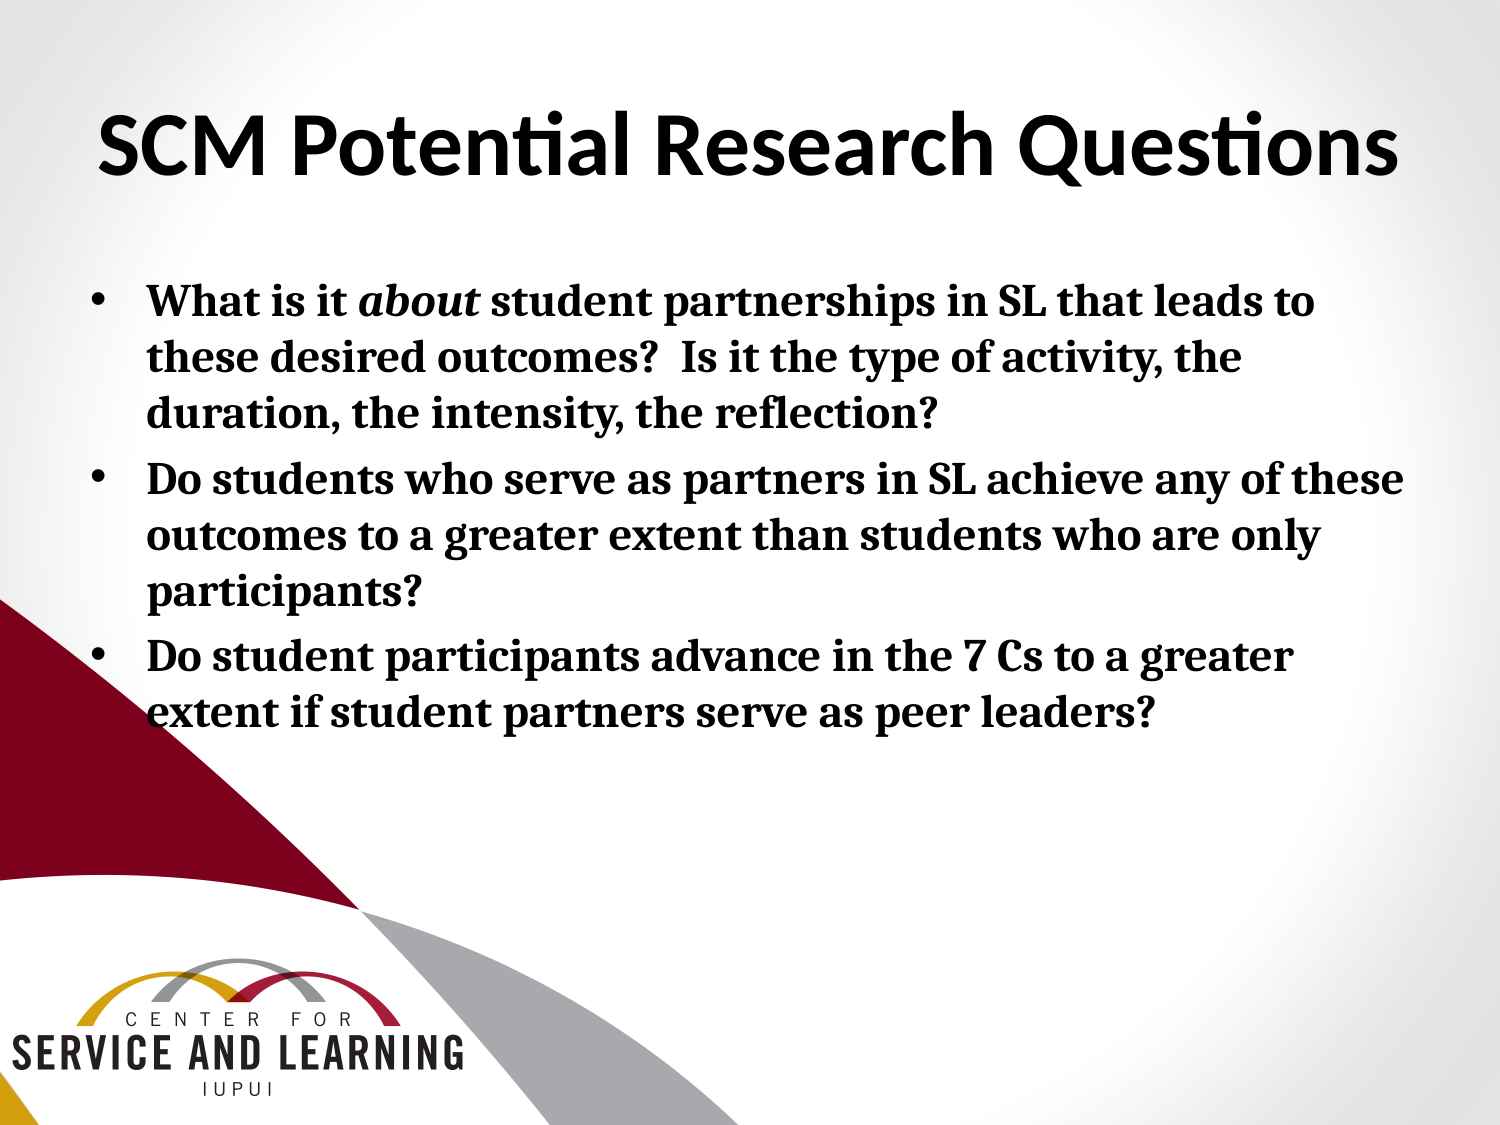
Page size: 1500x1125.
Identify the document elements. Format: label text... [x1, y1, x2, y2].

picture [0, 0, 1500, 1125]
list What is it about student partnerships in SL that leads to these desired outcomes? Is it the type of activity, the duration, the intensity, the reflection? Do students who serve as partners in SL achieve any of these outcomes to a greater extent than students who are only participants? Do student participants advance in the 7 Cs to a greater extent if student partners serve as peer leaders? [75, 262, 1425, 747]
title SCM Potential Research Questions [75, 45, 1425, 233]
